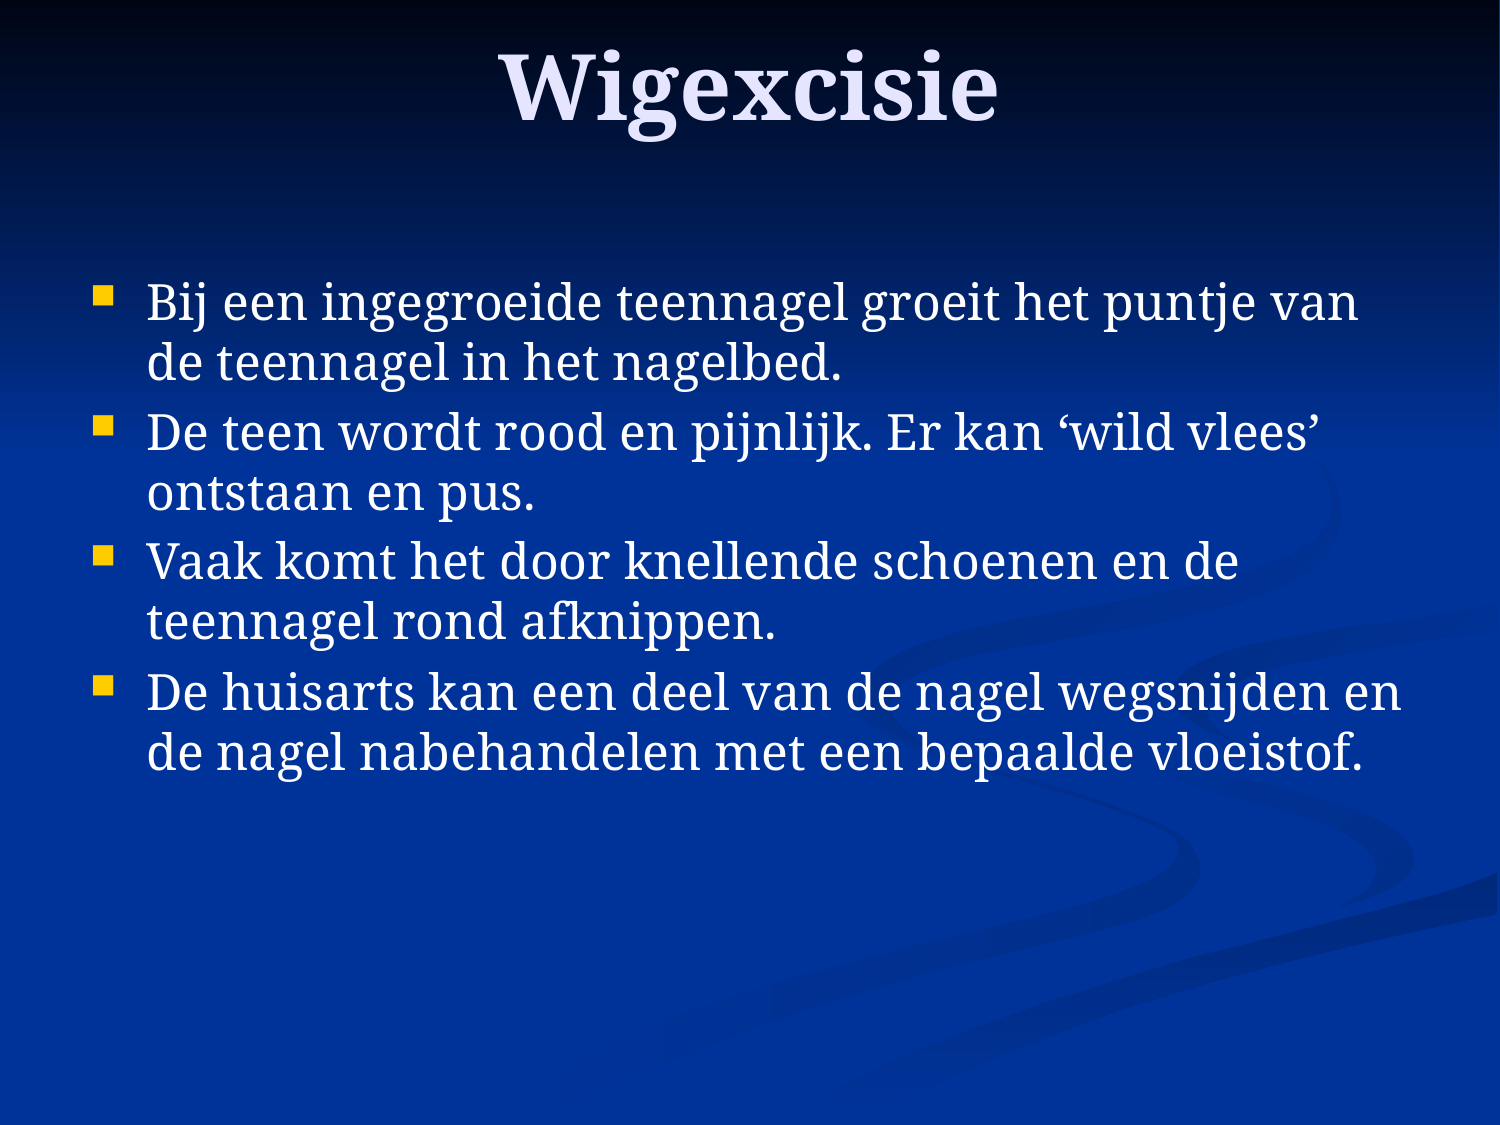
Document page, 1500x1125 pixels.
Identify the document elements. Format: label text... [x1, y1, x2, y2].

list Bij een ingegroeide teennagel groeit het puntje van de teennagel in het nagelbed. De teen wordt rood en pijnlijk. Er kan ‘wild vlees’ ontstaan en pus. Vaak komt het door knellende schoenen en de teennagel rond afknippen. De huisarts kan een deel van de nagel wegsnijden en de nagel nabehandelen met een bepaalde vloeistof. [74, 262, 1426, 1006]
title Wigexcisie [74, 44, 1426, 233]
